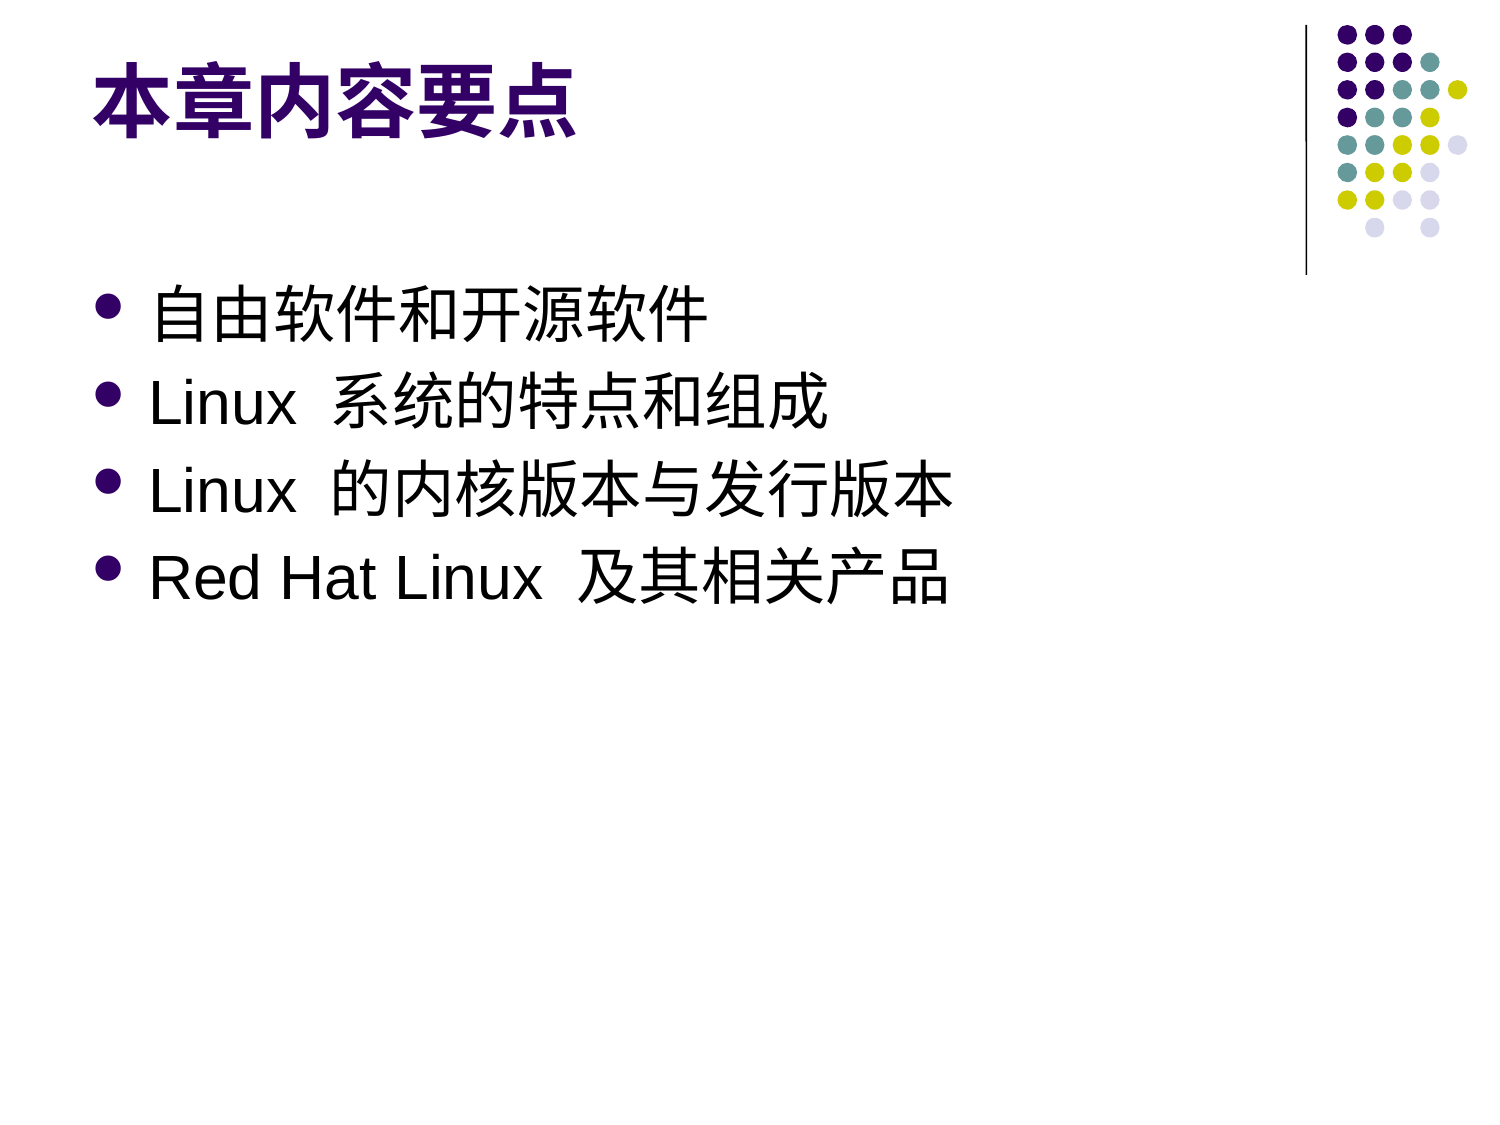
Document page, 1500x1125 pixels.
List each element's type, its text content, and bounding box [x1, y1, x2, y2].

title 本章内容要点 [76, 42, 1428, 230]
list 自由软件和开源软件 Linux 系统的特点和组成 Linux 的内核版本与发行版本 Red Hat Linux 及其相关产品 [76, 266, 1428, 1011]
